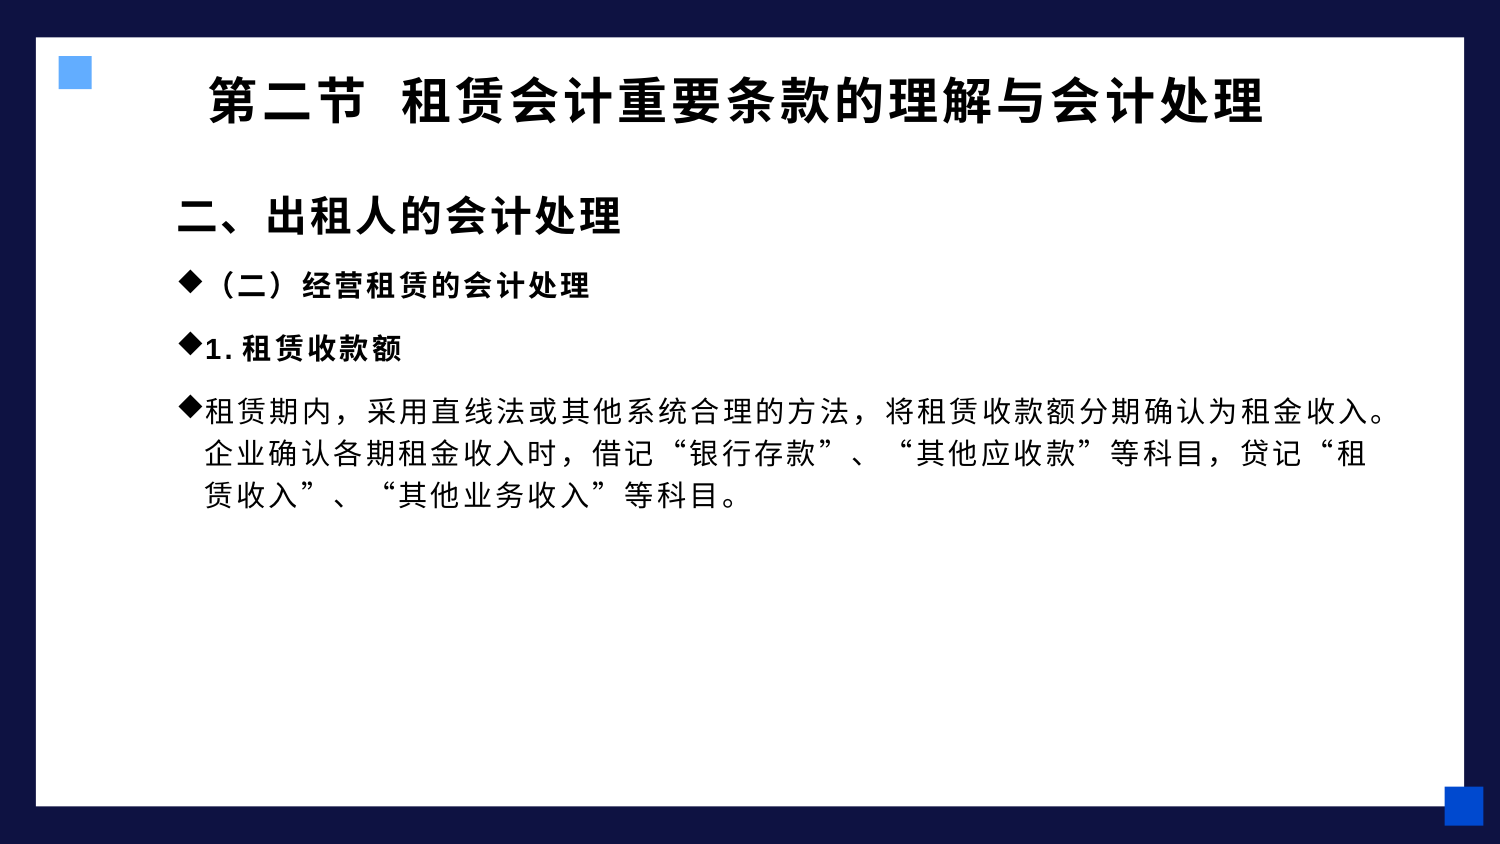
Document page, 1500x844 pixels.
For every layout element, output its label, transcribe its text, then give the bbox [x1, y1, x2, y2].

list 二、出租人的会计处理 （二）经营租赁的会计处理 1.租赁收款额 租赁期内，采用直线法或其他系统合理的方法，将租赁收款额分期确认为租金收入。企业确认各期租金收入时，借记“银行存款”、“其他应收款”等科目，贷记“租赁收入”、“其他业务收入”等科目。 [159, 179, 1388, 604]
title 第二节 租赁会计重要条款的理解与会计处理 [141, 48, 1327, 138]
